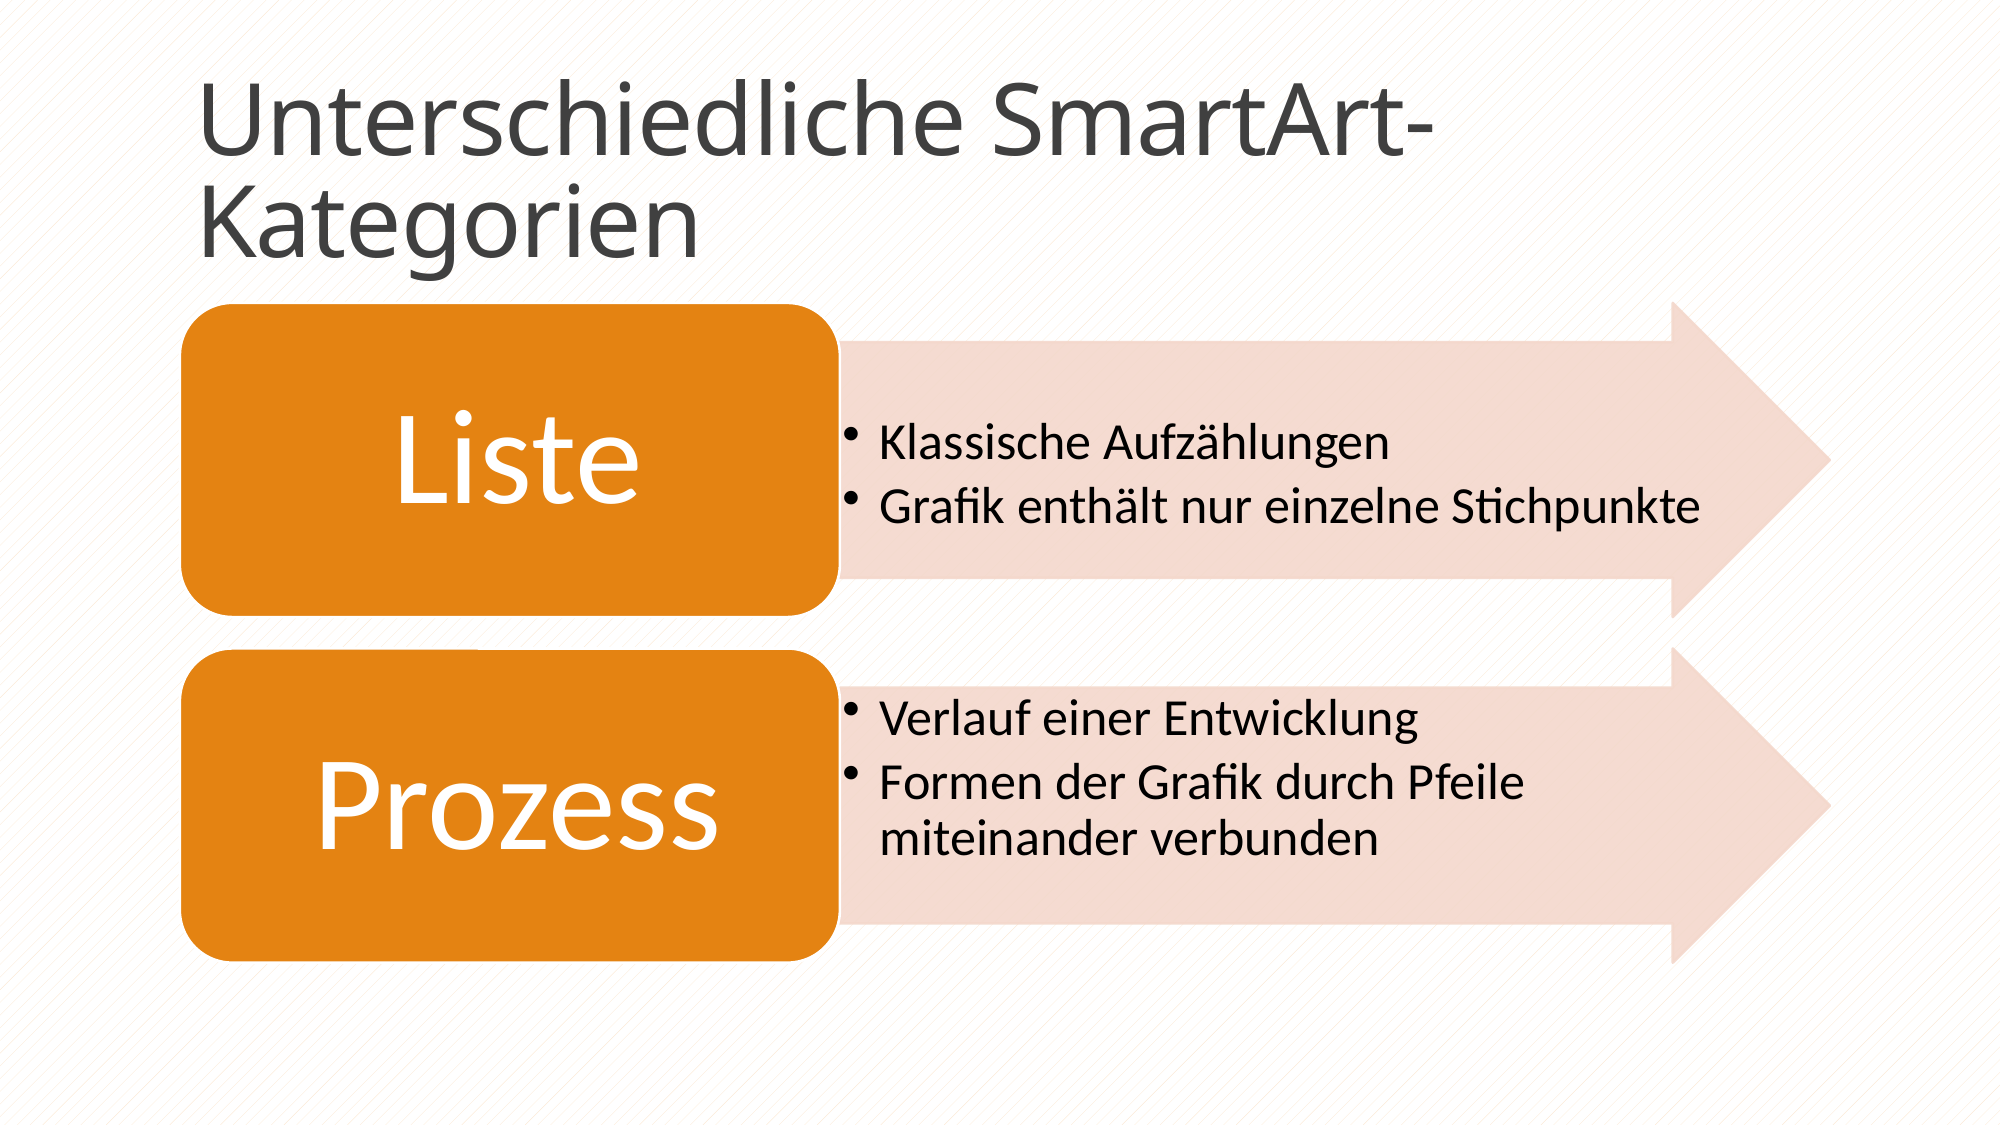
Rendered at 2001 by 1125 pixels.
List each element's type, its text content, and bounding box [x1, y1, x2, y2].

title Unterschiedliche SmartArt-Kategorien [180, 47, 1830, 285]
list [179, 302, 1831, 964]
